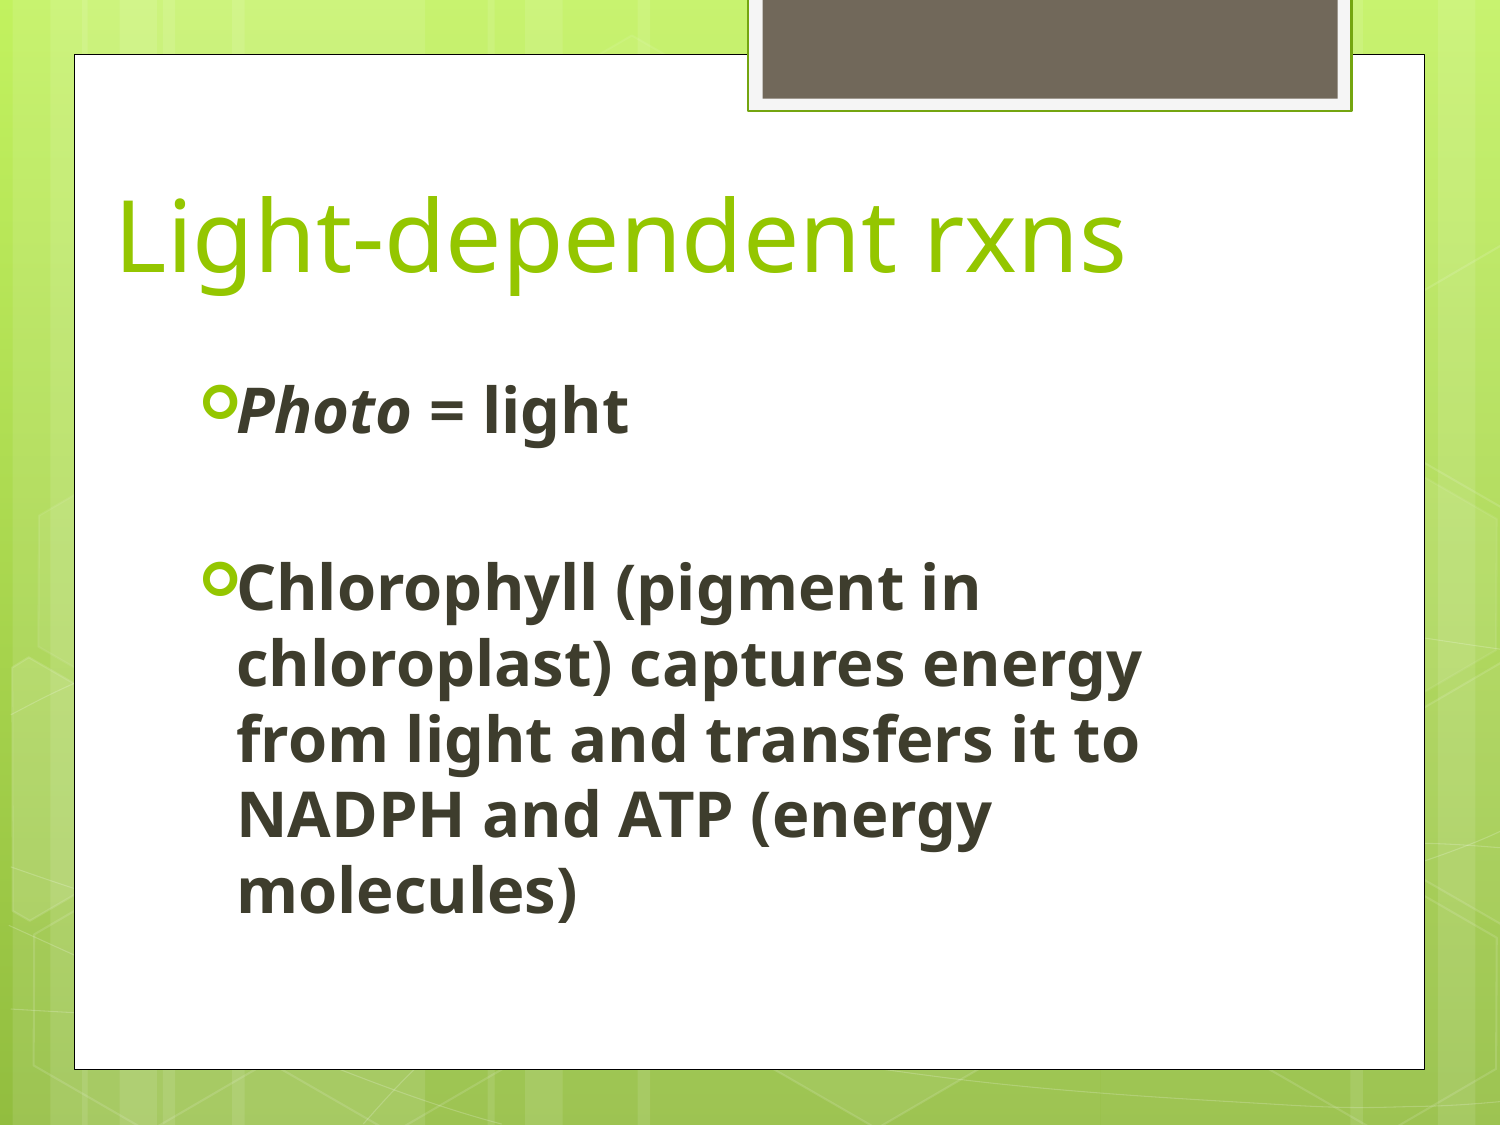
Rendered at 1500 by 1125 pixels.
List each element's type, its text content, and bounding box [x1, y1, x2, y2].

list Photo = light Chlorophyll (pigment in chloroplast) captures energy from light and transfers it to NADPH and ATP (energy molecules) [174, 362, 1287, 939]
title Light-dependent rxns [99, 112, 1253, 300]
